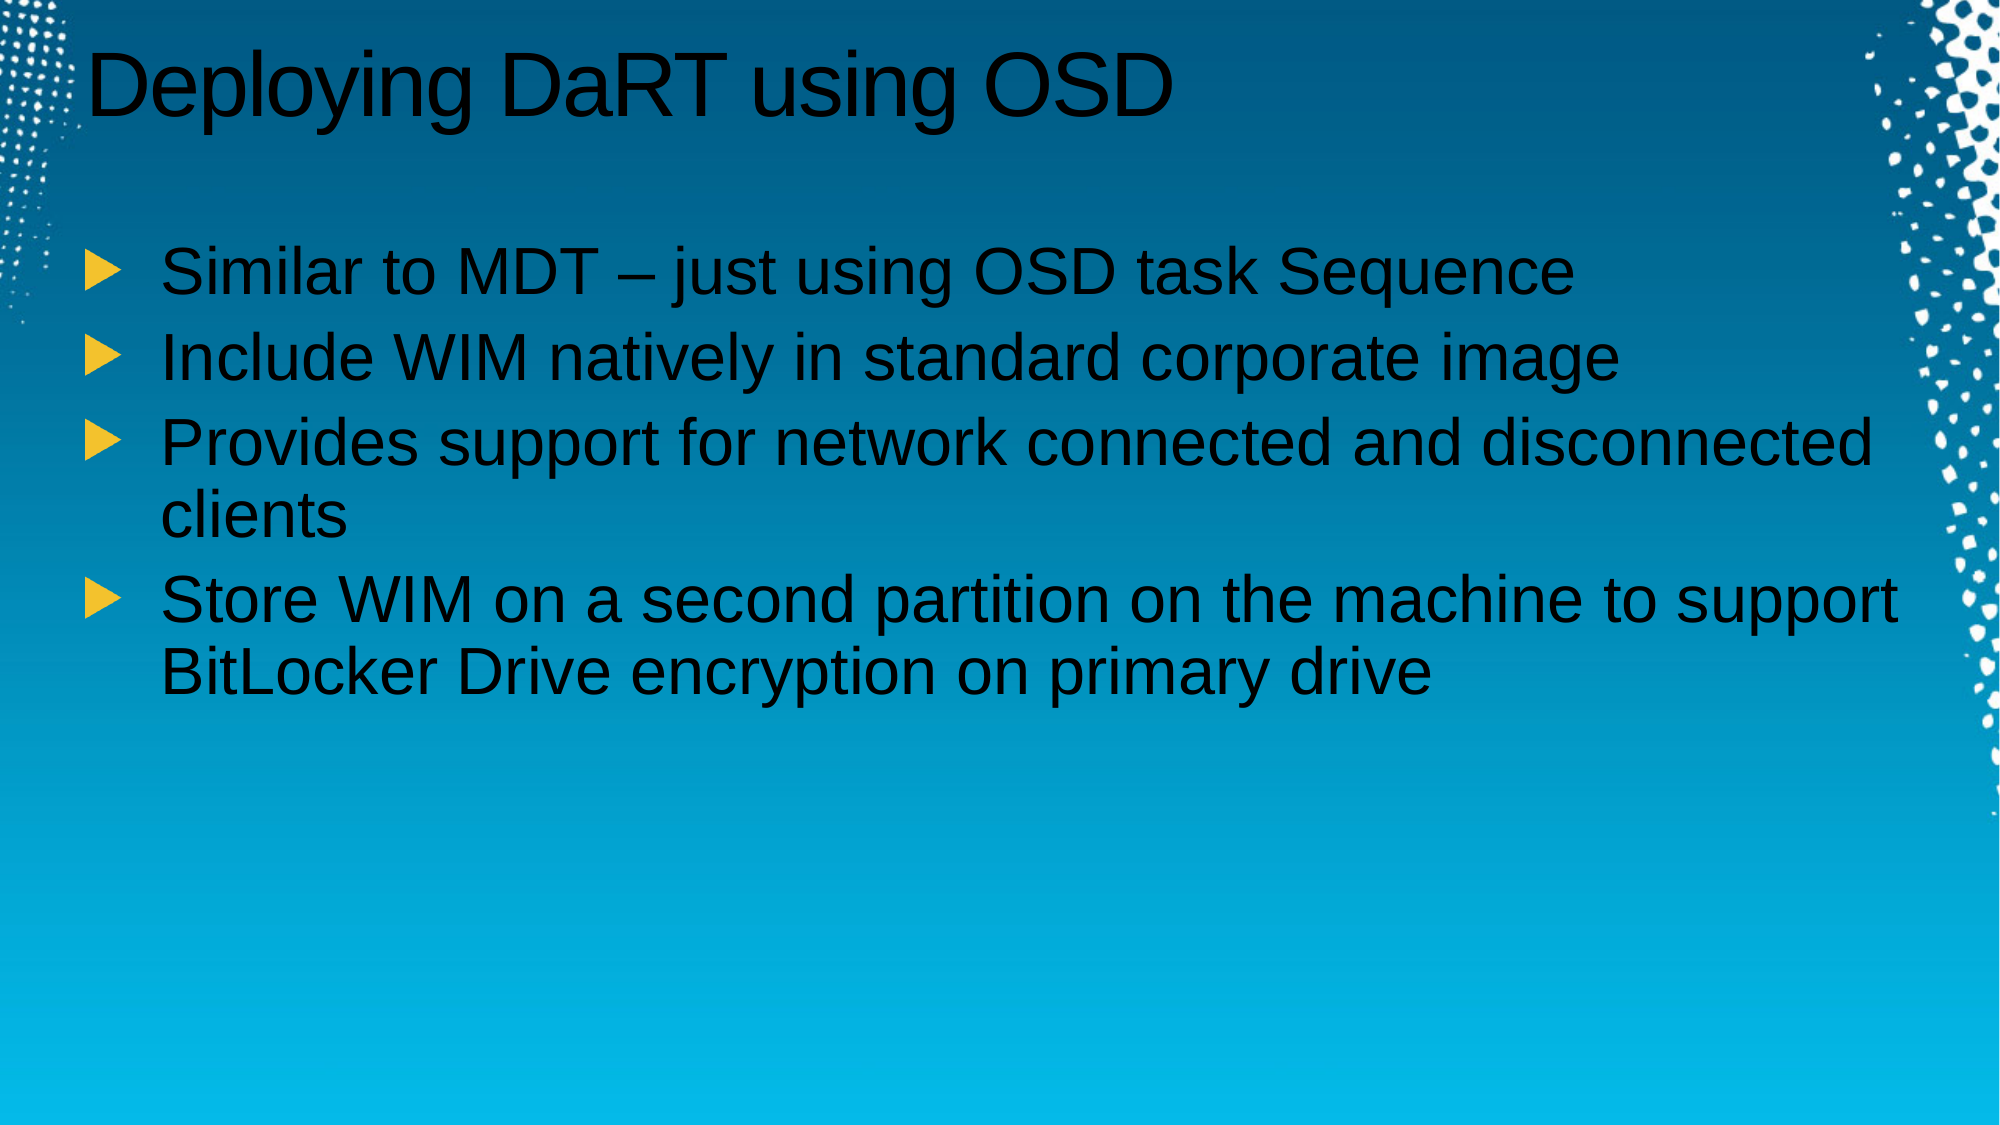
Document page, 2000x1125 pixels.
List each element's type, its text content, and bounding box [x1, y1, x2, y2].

picture [1991, 637, 2000, 652]
picture [86, 578, 119, 617]
picture [1925, 87, 1941, 99]
picture [1982, 714, 1993, 729]
picture [1919, 367, 1930, 378]
picture [56, 47, 64, 55]
picture [1963, 535, 1977, 550]
picture [1914, 308, 1929, 326]
picture [55, 62, 62, 69]
picture [1950, 359, 1960, 366]
picture [1952, 502, 1967, 516]
picture [1922, 200, 1934, 207]
picture [18, 0, 29, 6]
picture [1991, 747, 2000, 765]
picture [1955, 557, 1965, 573]
picture [1963, 278, 1976, 291]
picture [1942, 465, 1958, 483]
picture [16, 143, 21, 151]
picture [1972, 570, 1986, 583]
picture [45, 16, 55, 24]
picture [9, 84, 15, 91]
picture [1992, 438, 2000, 448]
picture [1928, 399, 1939, 415]
picture [1988, 547, 2000, 561]
picture [1963, 335, 1972, 344]
picture [1925, 141, 1935, 155]
picture [1973, 368, 1982, 380]
picture [33, 116, 40, 124]
picture [1969, 625, 1985, 642]
picture [1953, 301, 1962, 312]
picture [34, 101, 43, 111]
picture [1958, 445, 1968, 460]
picture [54, 76, 60, 83]
picture [1921, 0, 1934, 8]
picture [1984, 349, 1992, 357]
picture [6, 97, 12, 105]
picture [1970, 426, 1980, 436]
picture [10, 69, 17, 78]
picture [1946, 155, 1961, 167]
picture [0, 155, 5, 163]
picture [1938, 122, 1950, 133]
picture [1955, 246, 1965, 256]
picture [1957, 187, 1971, 200]
picture [30, 14, 40, 23]
picture [1935, 379, 1948, 391]
picture [31, 131, 37, 138]
picture [58, 32, 66, 41]
picture [1935, 177, 1945, 189]
picture [17, 129, 23, 136]
picture [1960, 392, 1970, 403]
picture [1995, 582, 2000, 595]
picture [13, 41, 25, 49]
picture [1988, 691, 2000, 709]
picture [3, 10, 11, 18]
picture [1926, 344, 1939, 358]
picture [16, 22, 23, 34]
picture [1914, 164, 1923, 177]
picture [86, 250, 119, 289]
picture [86, 335, 119, 374]
picture [0, 40, 9, 45]
picture [1911, 223, 1918, 230]
picture [11, 55, 21, 64]
picture [1945, 213, 1955, 220]
picture [1920, 257, 1932, 264]
picture [86, 420, 119, 459]
picture [42, 31, 53, 39]
picture [1914, 274, 1920, 291]
picture [0, 24, 9, 33]
picture [1892, 212, 1902, 216]
picture [1963, 589, 1976, 607]
picture [1941, 324, 1952, 332]
picture [1972, 312, 1985, 322]
title Deploying DaRT using OSD [85, 37, 1914, 138]
picture [1993, 321, 2000, 339]
picture [1979, 657, 1995, 676]
picture [33, 88, 42, 97]
picture [33, 0, 42, 10]
picture [24, 72, 32, 79]
picture [43, 42, 49, 53]
picture [1929, 27, 1945, 45]
picture [1942, 269, 1953, 276]
picture [1994, 382, 2000, 391]
picture [41, 59, 48, 67]
picture [29, 27, 38, 38]
picture [47, 0, 57, 10]
picture [1932, 235, 1943, 241]
picture [1898, 188, 1912, 198]
picture [1978, 517, 1987, 527]
picture [1935, 0, 2000, 306]
picture [1935, 431, 1946, 449]
picture [1968, 481, 1978, 492]
picture [1948, 413, 1958, 424]
picture [26, 57, 34, 68]
picture [1990, 492, 2000, 505]
list Similar to MDT – just using OSD task Sequence Include WIM natively in standard corporate image Provides support for network connected and disconnected clients Store WIM on a second partition on the machine to support BitLocker Drive encryption on primary drive [85, 237, 1914, 723]
picture [1946, 525, 1956, 533]
picture [28, 42, 36, 53]
picture [1915, 109, 1924, 119]
picture [1983, 404, 1992, 414]
picture [1981, 604, 2000, 620]
picture [1889, 152, 1901, 166]
picture [38, 74, 47, 80]
picture [1980, 460, 1987, 469]
picture [1974, 683, 1985, 694]
picture [1930, 291, 1941, 297]
picture [18, 13, 26, 19]
